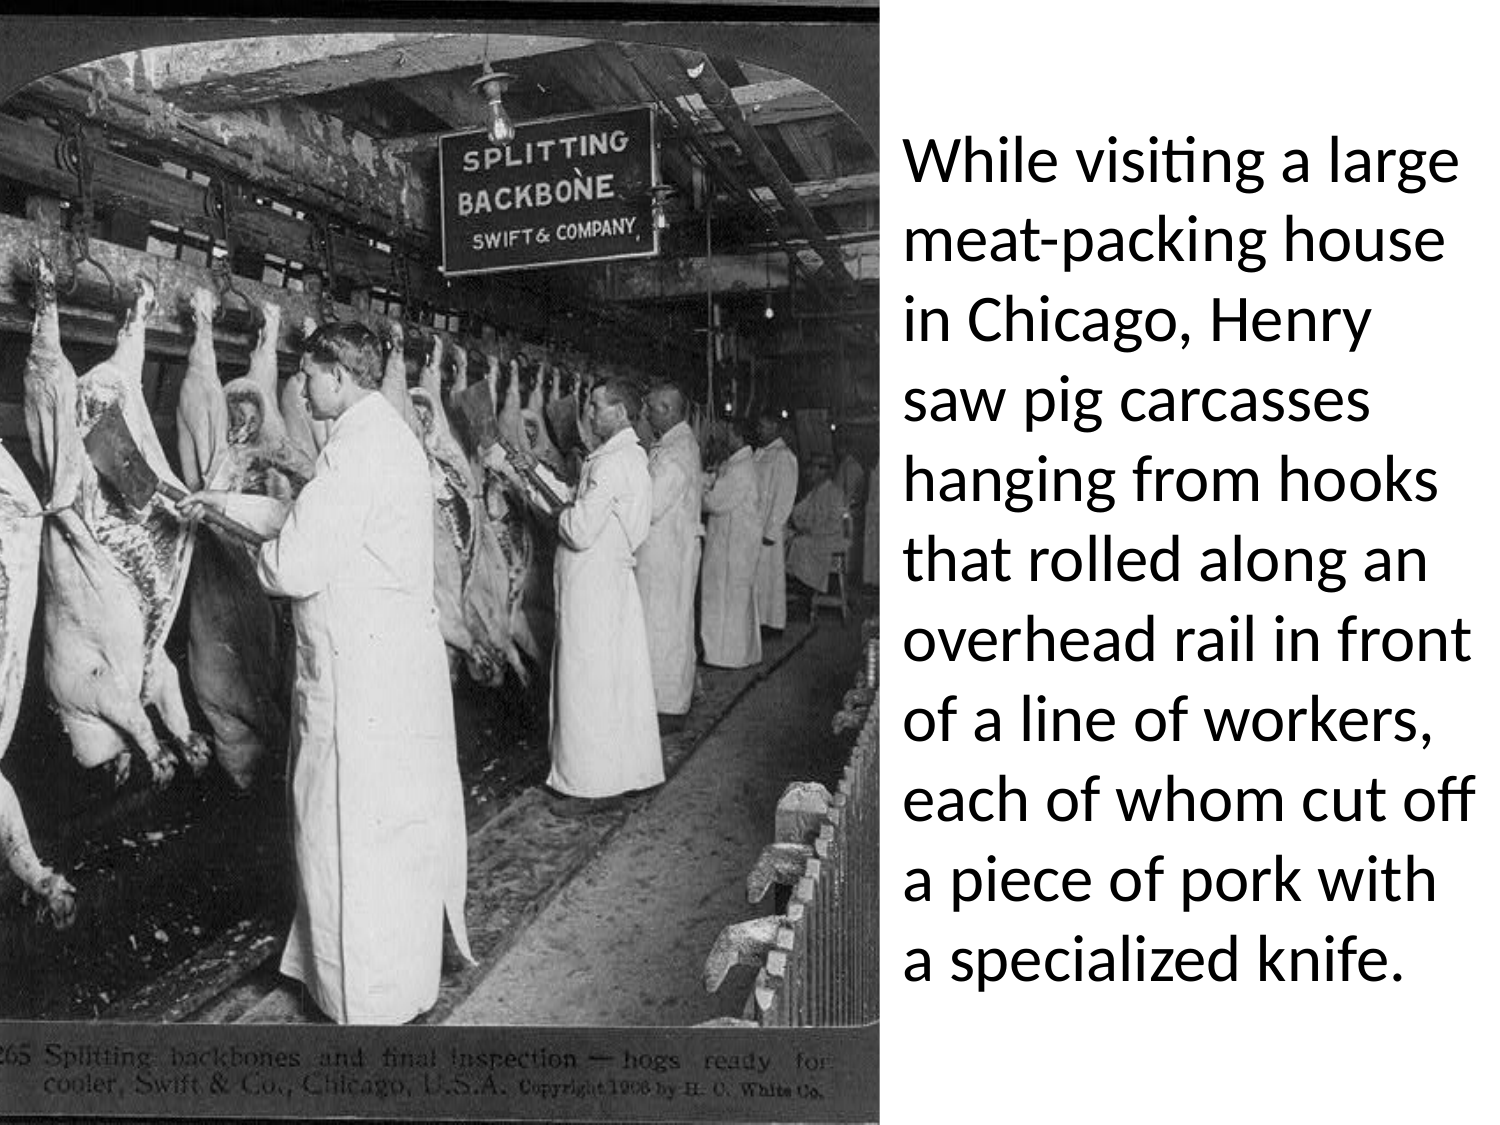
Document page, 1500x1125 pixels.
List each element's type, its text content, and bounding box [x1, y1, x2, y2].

picture [0, 0, 880, 1125]
text_box While visiting a large meat-packing house in Chicago, Henry saw pig carcasses hanging from hooks that rolled along an overhead rail in front of a line of workers, each of whom cut off a piece of pork with a specialized knife. [887, 107, 1493, 1003]
